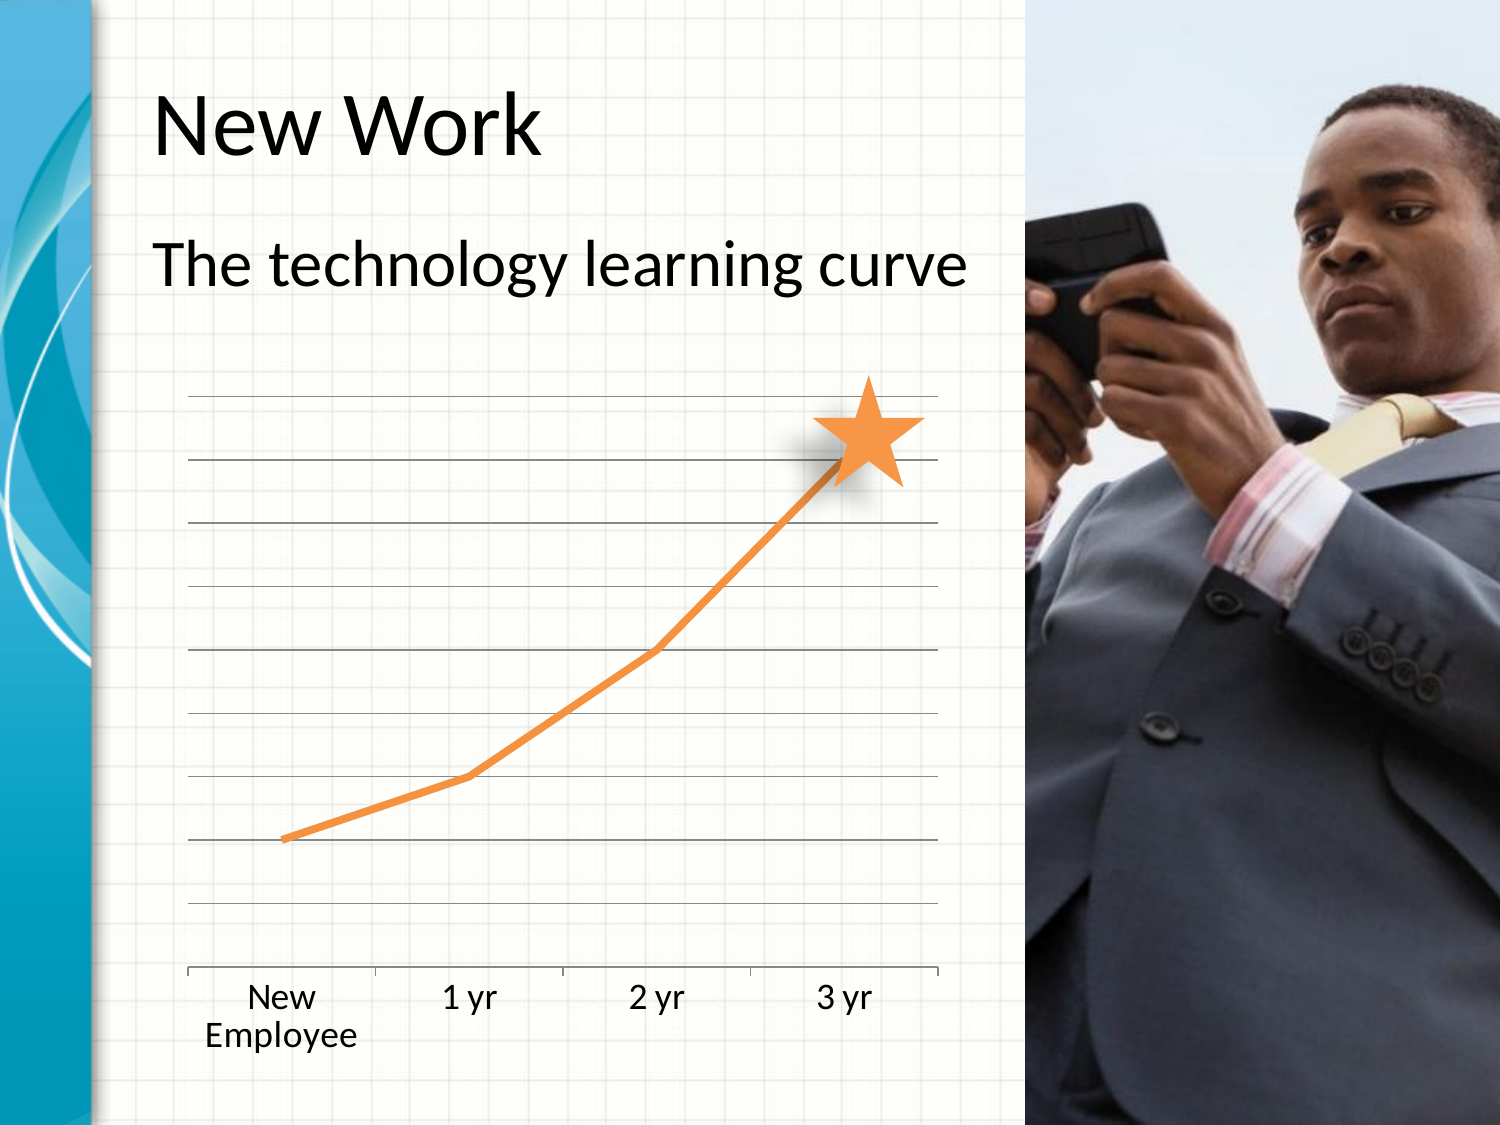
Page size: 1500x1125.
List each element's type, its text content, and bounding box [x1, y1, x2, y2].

list The technology learning curve [137, 212, 1000, 388]
title New Work [138, 24, 988, 212]
chart [172, 382, 954, 1071]
picture [0, 0, 1500, 1125]
text_box [864, 372, 873, 381]
